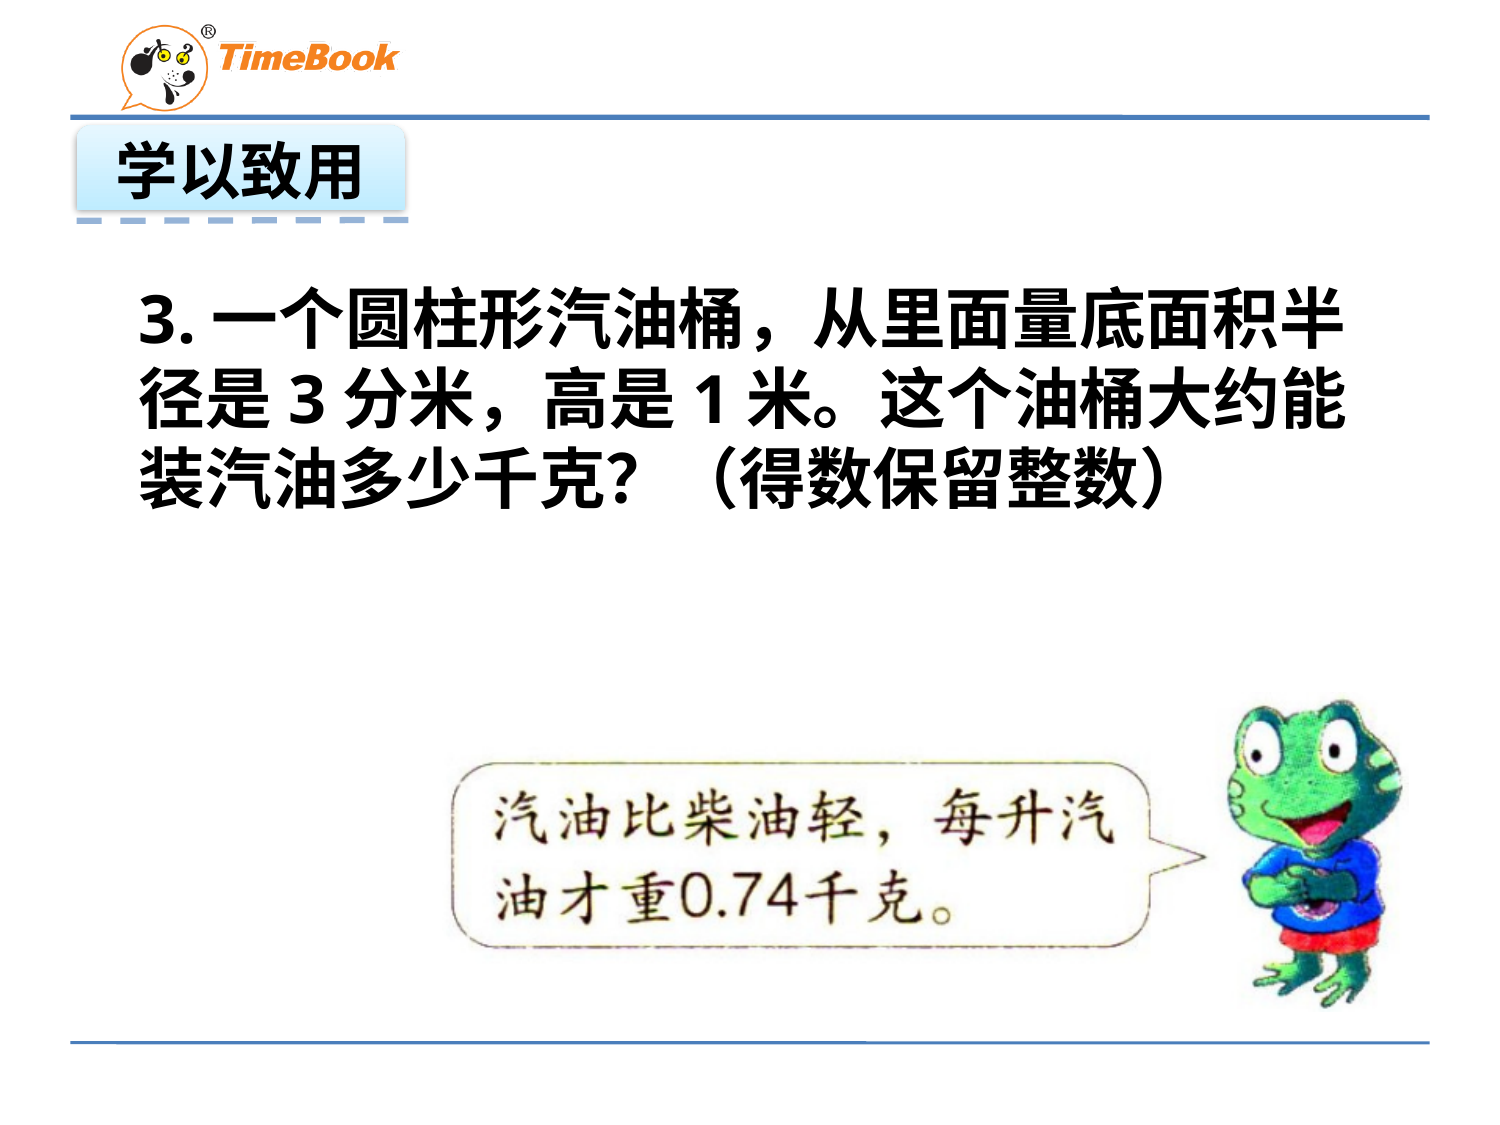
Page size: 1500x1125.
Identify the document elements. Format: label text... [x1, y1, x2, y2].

text_box 学以致用 [75, 124, 406, 211]
picture [442, 692, 1409, 1012]
text_box 3.一个圆柱形汽油桶，从里面量底面积半径是3分米，高是1米。这个油桶大约能装汽油多少千克？（得数保留整数） [123, 269, 1412, 525]
picture [118, 22, 408, 113]
